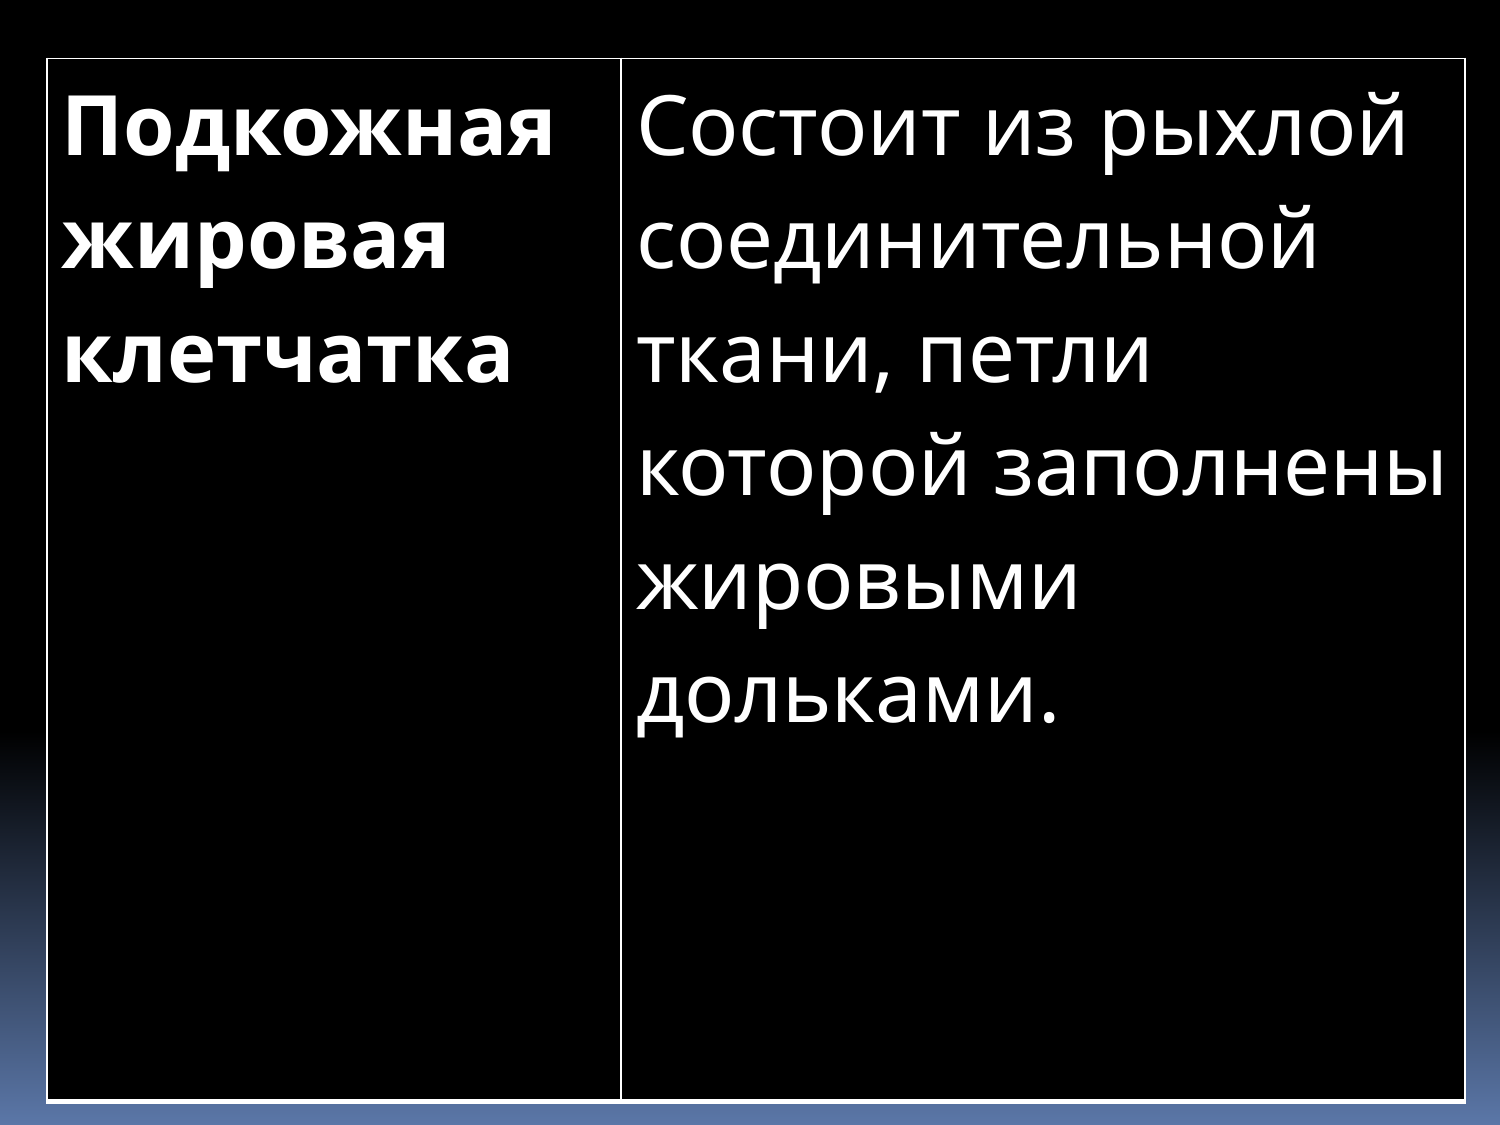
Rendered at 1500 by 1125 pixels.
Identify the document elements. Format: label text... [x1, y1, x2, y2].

table_header Состоит из рыхлой соединительной ткани, петли которой заполнены жировыми дольками. [622, 59, 1464, 1099]
table_header Подкожная жировая клетчатка [48, 59, 620, 1099]
